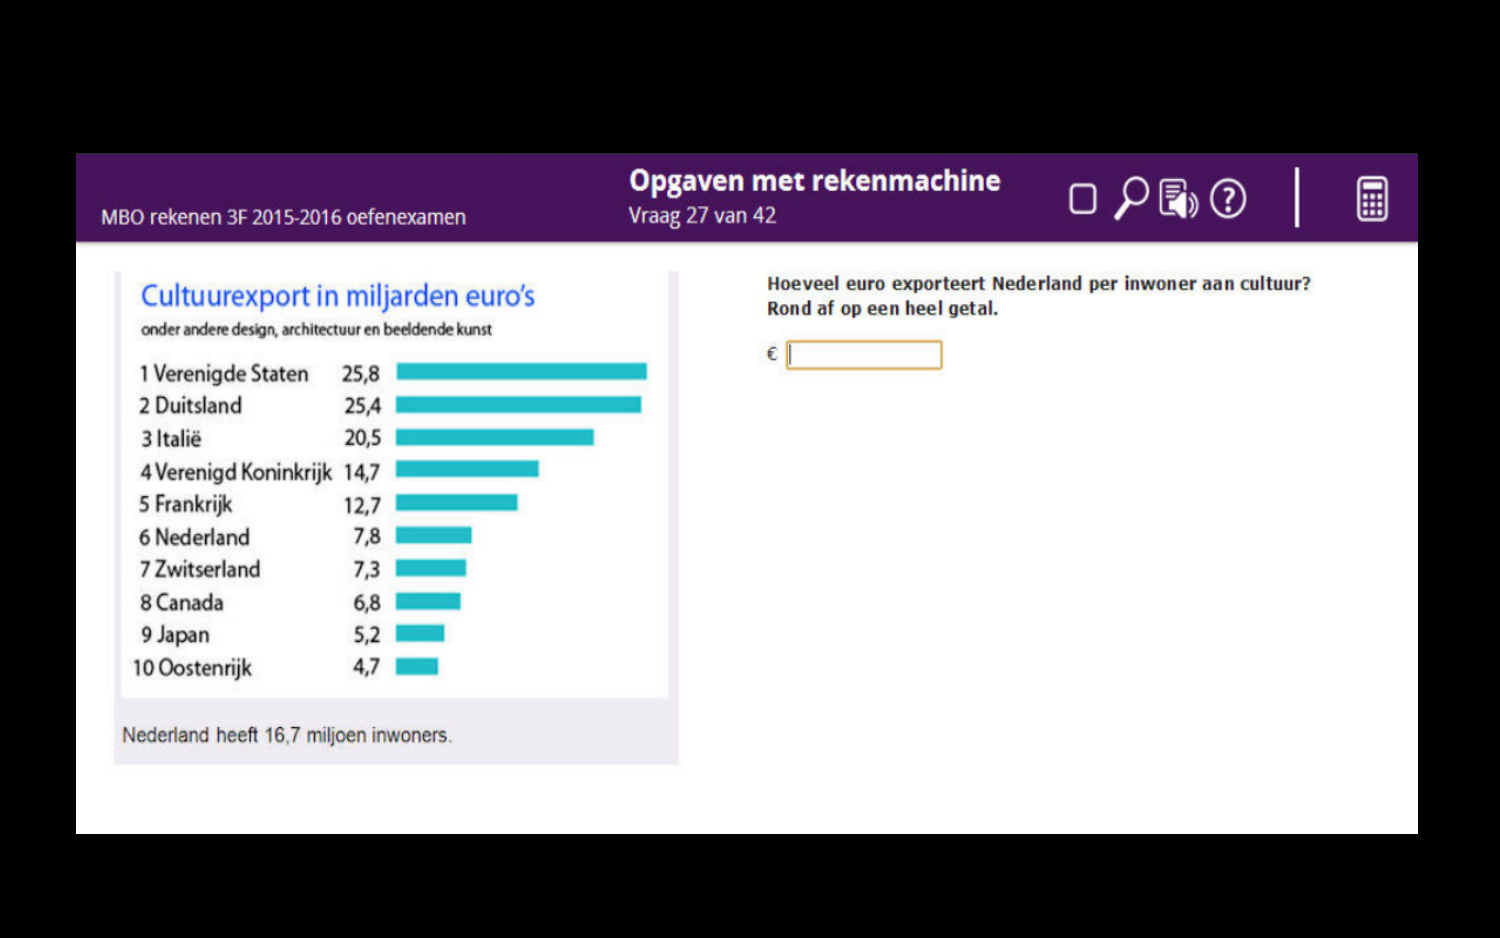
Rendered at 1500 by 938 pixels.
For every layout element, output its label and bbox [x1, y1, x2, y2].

picture [76, 153, 1418, 834]
